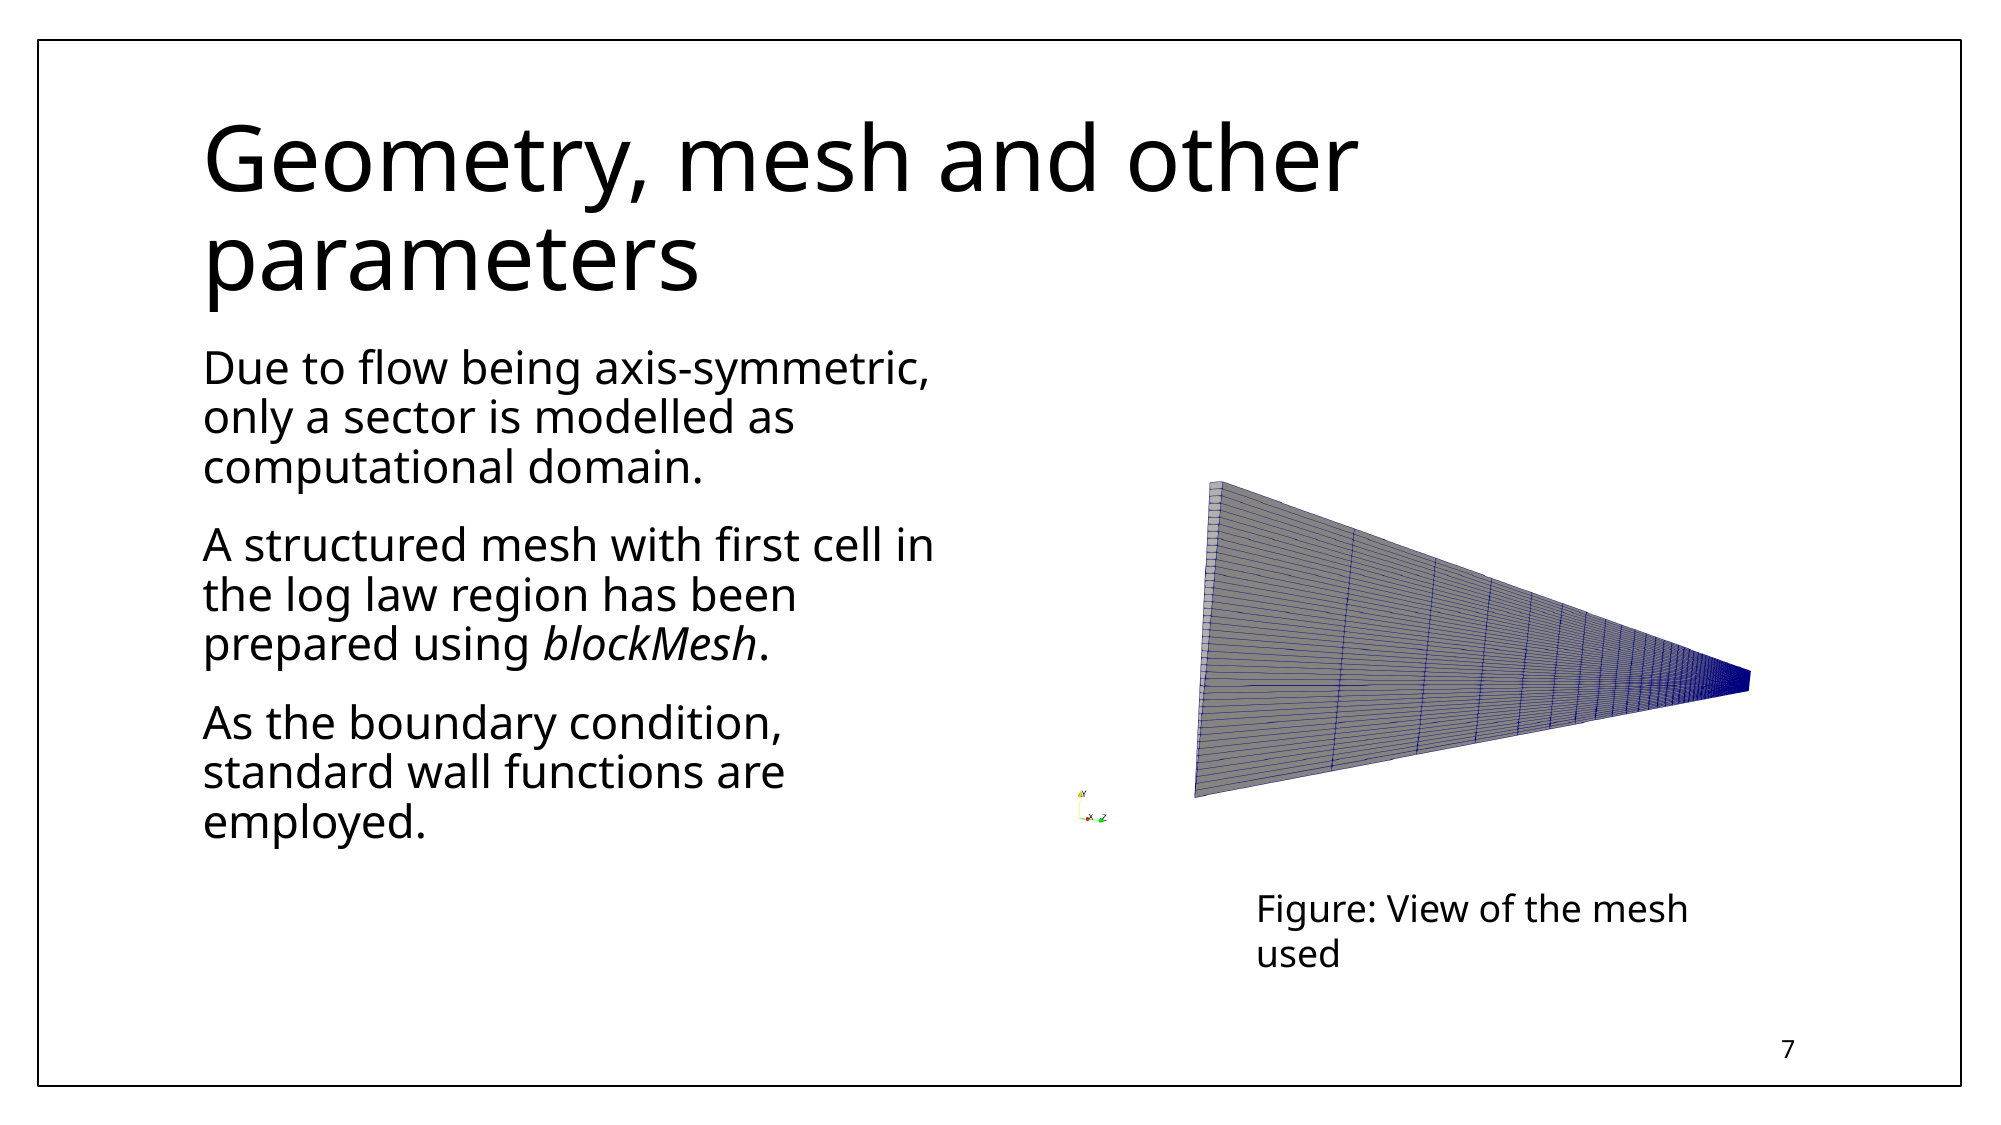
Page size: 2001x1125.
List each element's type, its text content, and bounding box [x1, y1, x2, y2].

list Due to flow being axis-symmetric, only a sector is modelled as computational domain. A structured mesh with first cell in the log law region has been prepared using blockMesh. As the boundary condition, standard wall functions are employed. [187, 337, 968, 998]
slide_number 7 [1530, 1020, 1811, 1081]
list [1027, 465, 1809, 869]
title Geometry, mesh and other parameters [187, 99, 1808, 323]
text_box Figure: View of the mesh used [1240, 878, 1749, 983]
